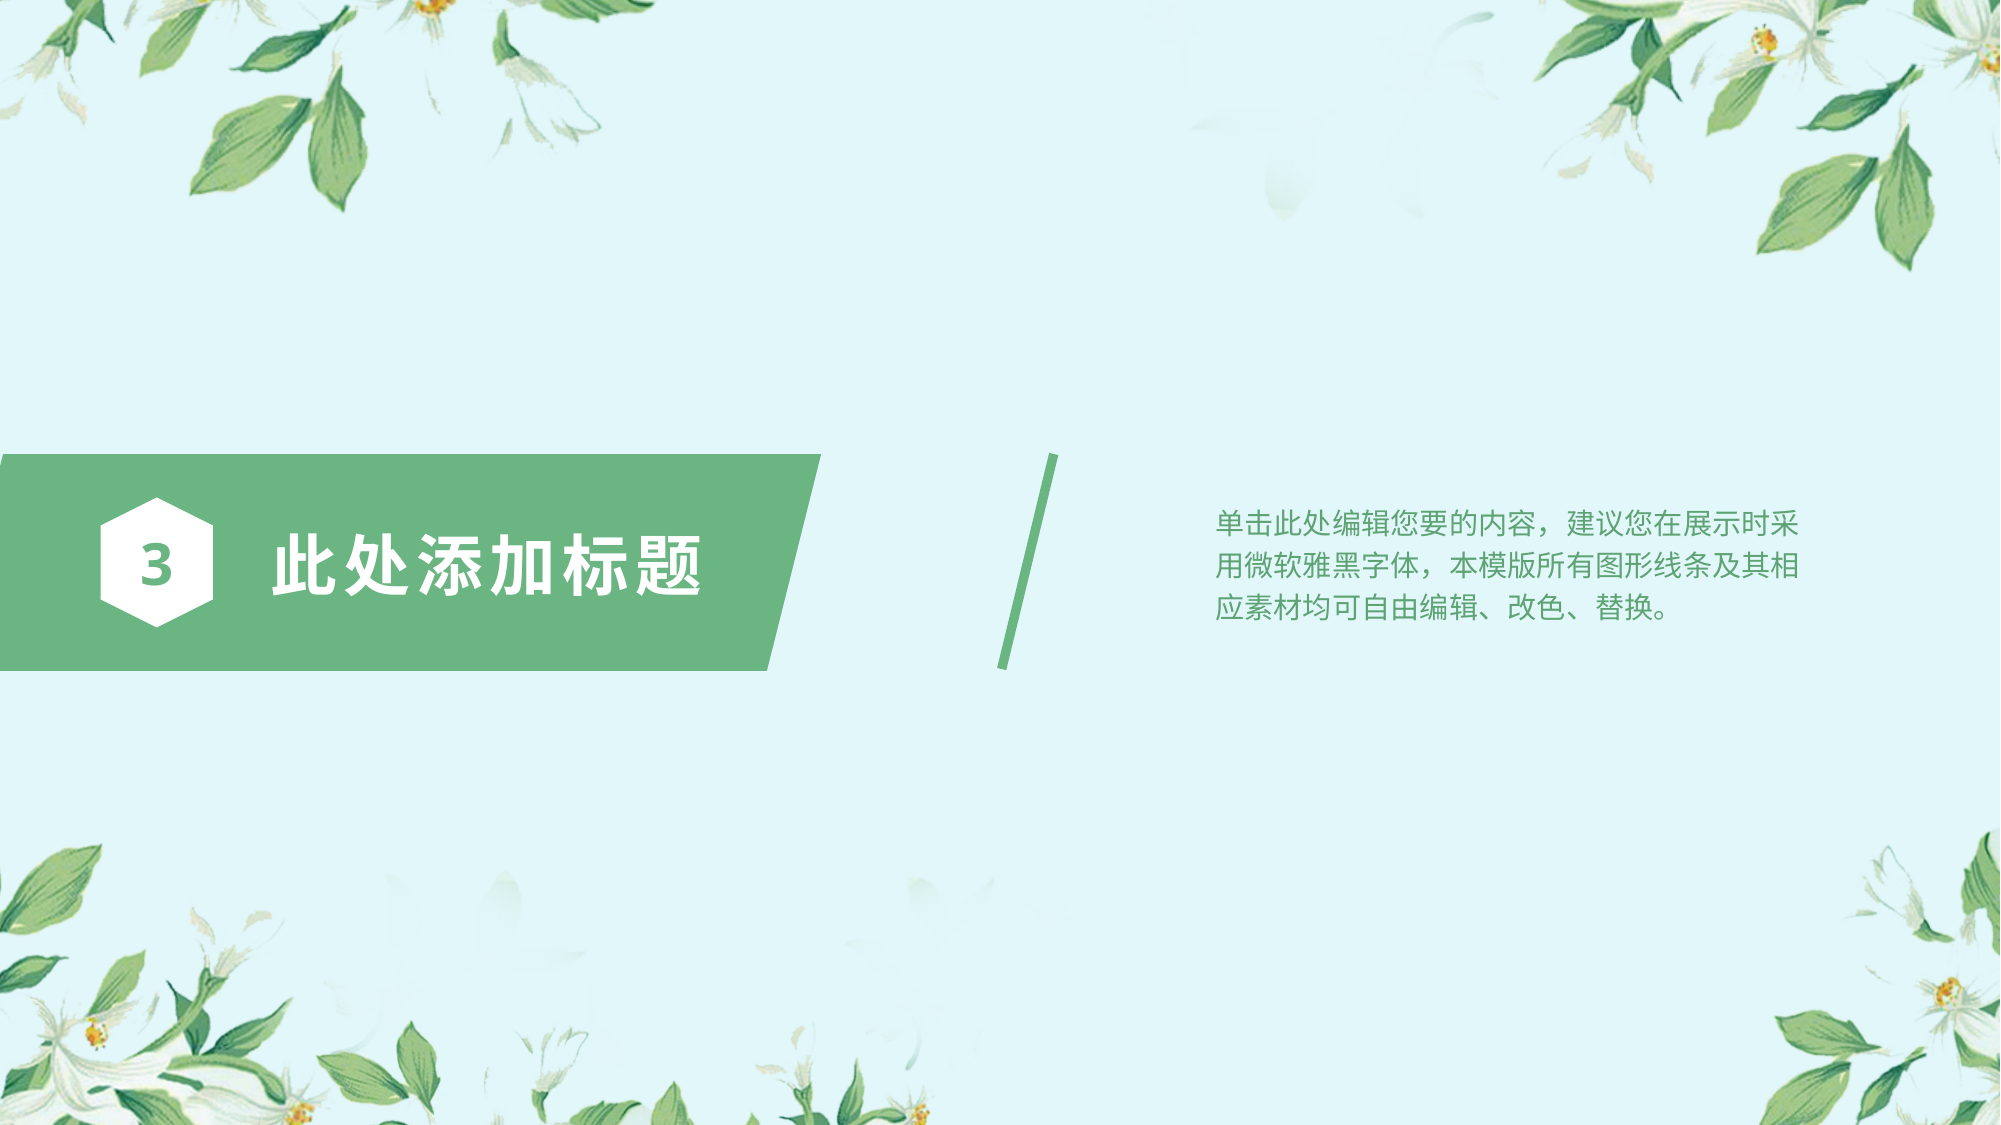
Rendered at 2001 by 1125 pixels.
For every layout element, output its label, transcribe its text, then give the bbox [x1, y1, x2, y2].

picture [0, 841, 1092, 1125]
picture [1113, 0, 2000, 274]
picture [1757, 806, 2000, 1125]
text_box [1001, 453, 1054, 670]
text_box 此处添加标题 [255, 516, 741, 611]
picture [0, 0, 660, 215]
text_box 3 [119, 519, 194, 605]
text_box [99, 496, 214, 629]
text_box [0, 452, 823, 672]
text_box 单击此处编辑您要的内容，建议您在展示时采用微软雅黑字体，本模版所有图形线条及其相应素材均可自由编辑、改色、替换。 [1215, 498, 1819, 625]
